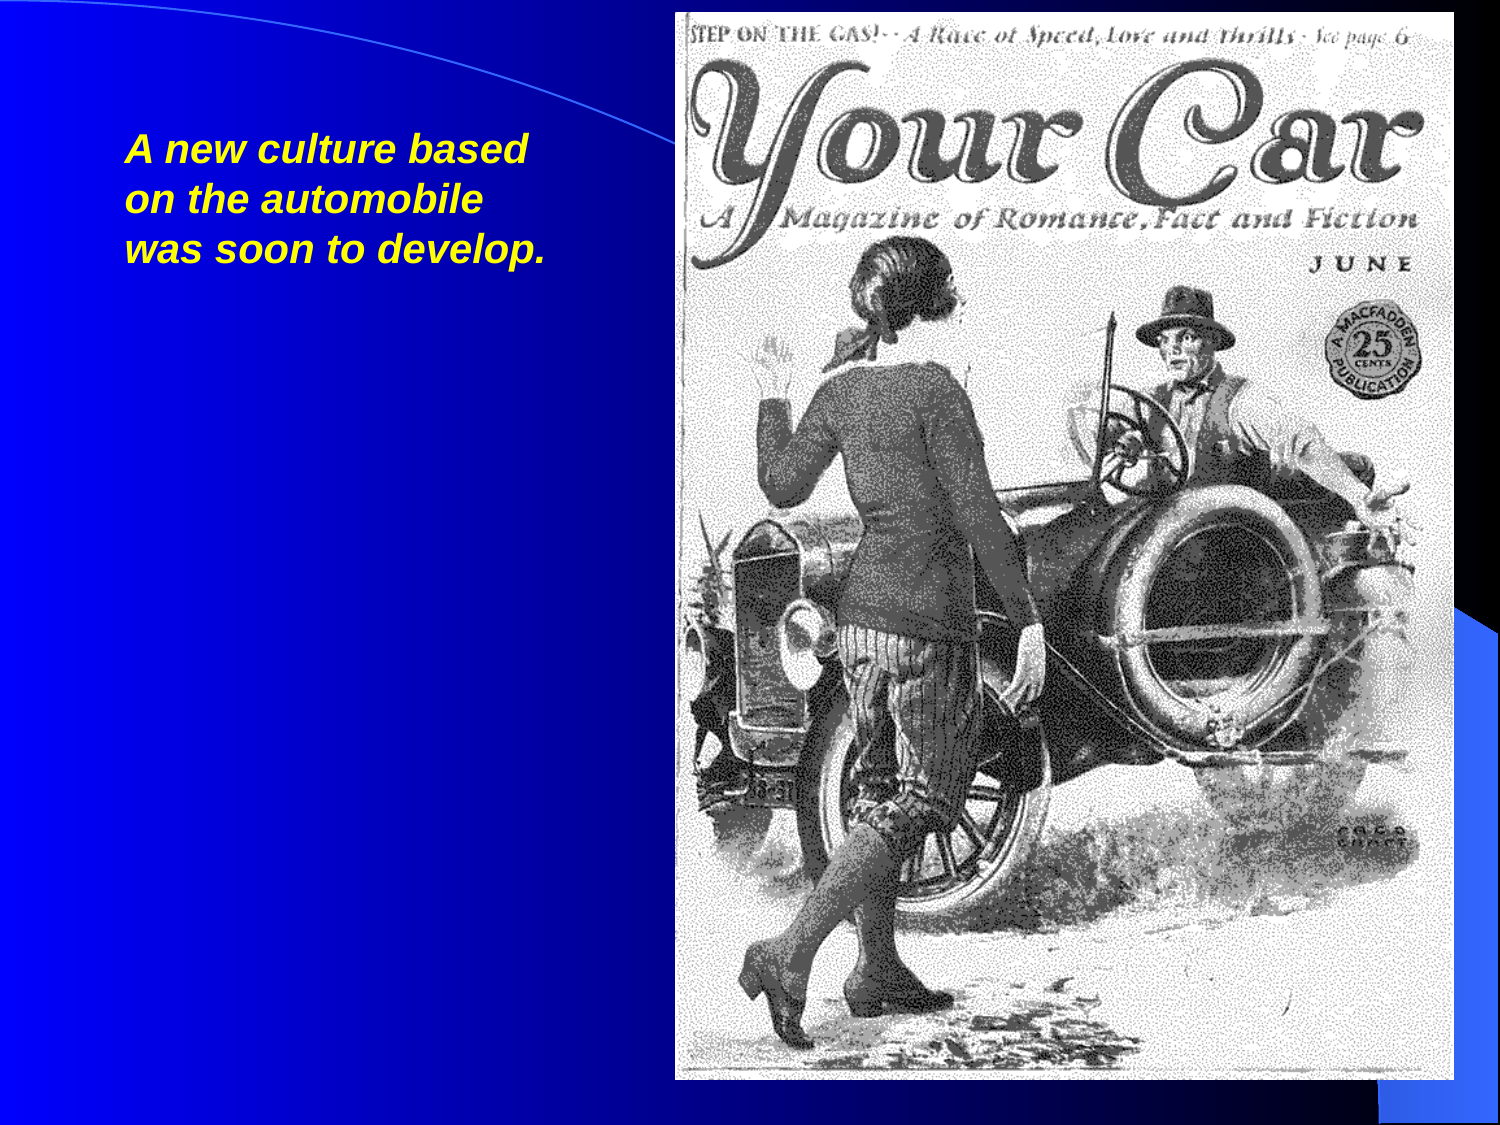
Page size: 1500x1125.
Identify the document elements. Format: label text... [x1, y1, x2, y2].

text_box A new culture based on the automobile was soon to develop. [109, 114, 588, 280]
picture [674, 12, 1455, 1080]
